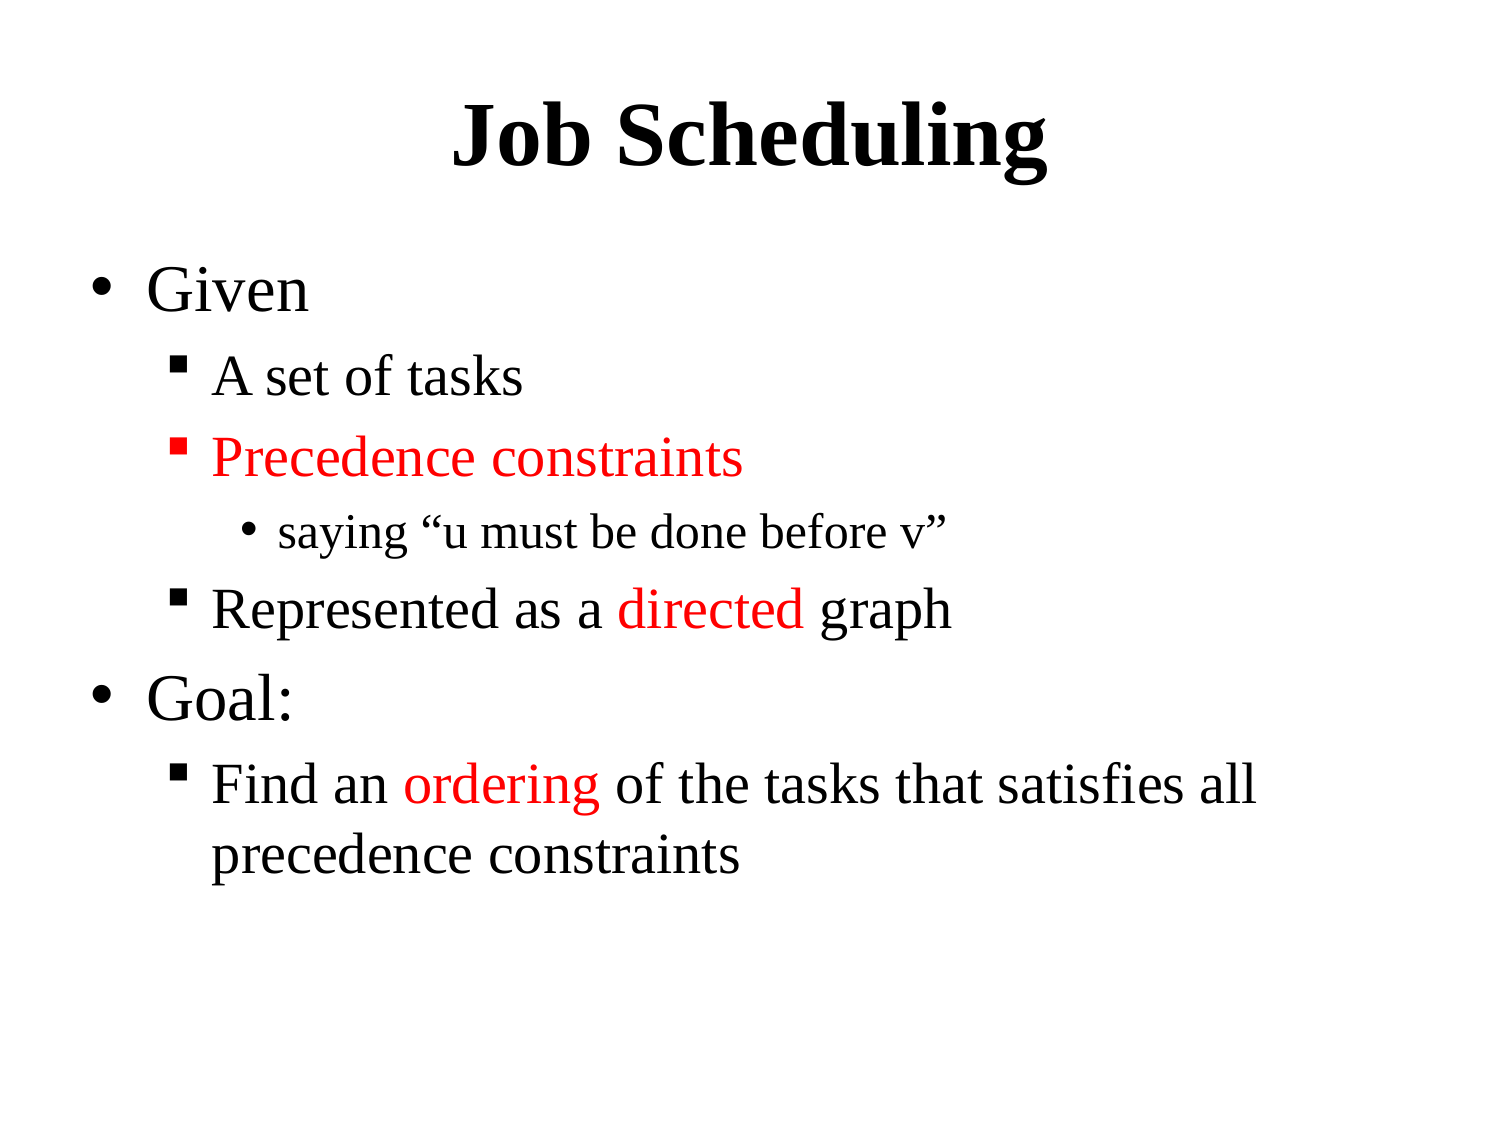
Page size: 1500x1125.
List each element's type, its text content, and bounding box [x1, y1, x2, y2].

title Job Scheduling [75, 45, 1425, 213]
list Given A set of tasks Precedence constraints saying “u must be done before v” Represented as a directed graph Goal: Find an ordering of the tasks that satisfies all precedence constraints [75, 237, 1425, 1088]
